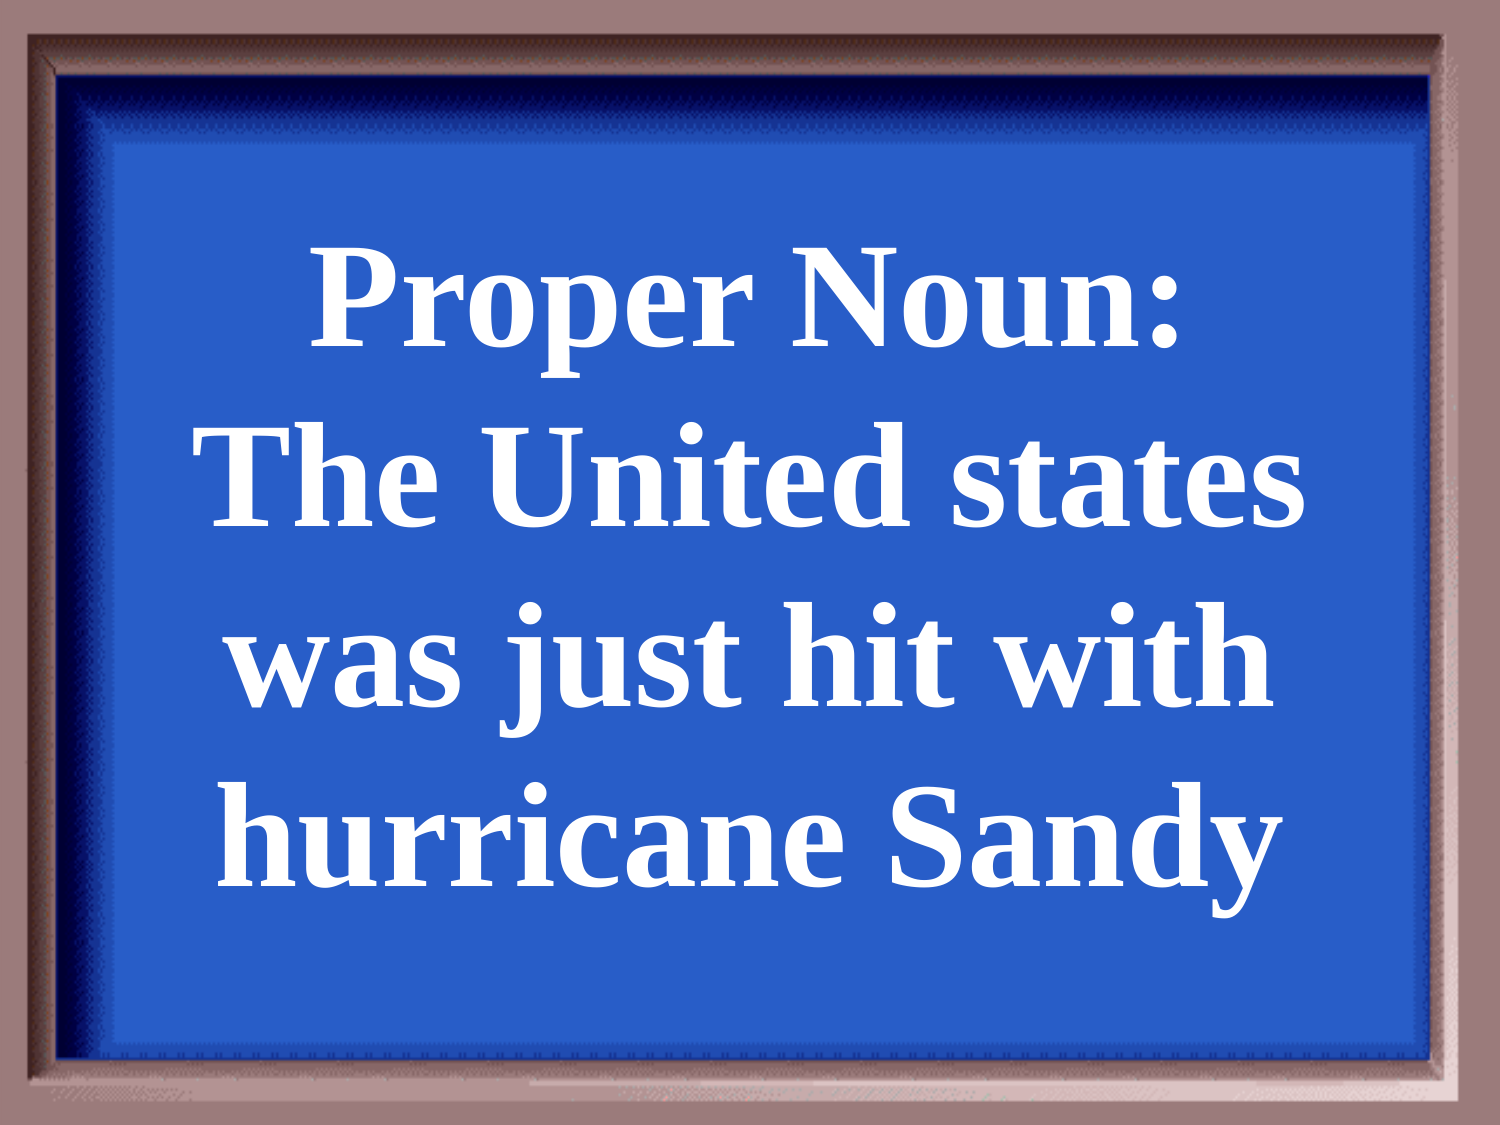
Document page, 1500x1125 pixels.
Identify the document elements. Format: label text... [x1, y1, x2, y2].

title Proper Noun: The United states was just hit with hurricane Sandy [112, 462, 1388, 650]
picture [0, 0, 1500, 1125]
